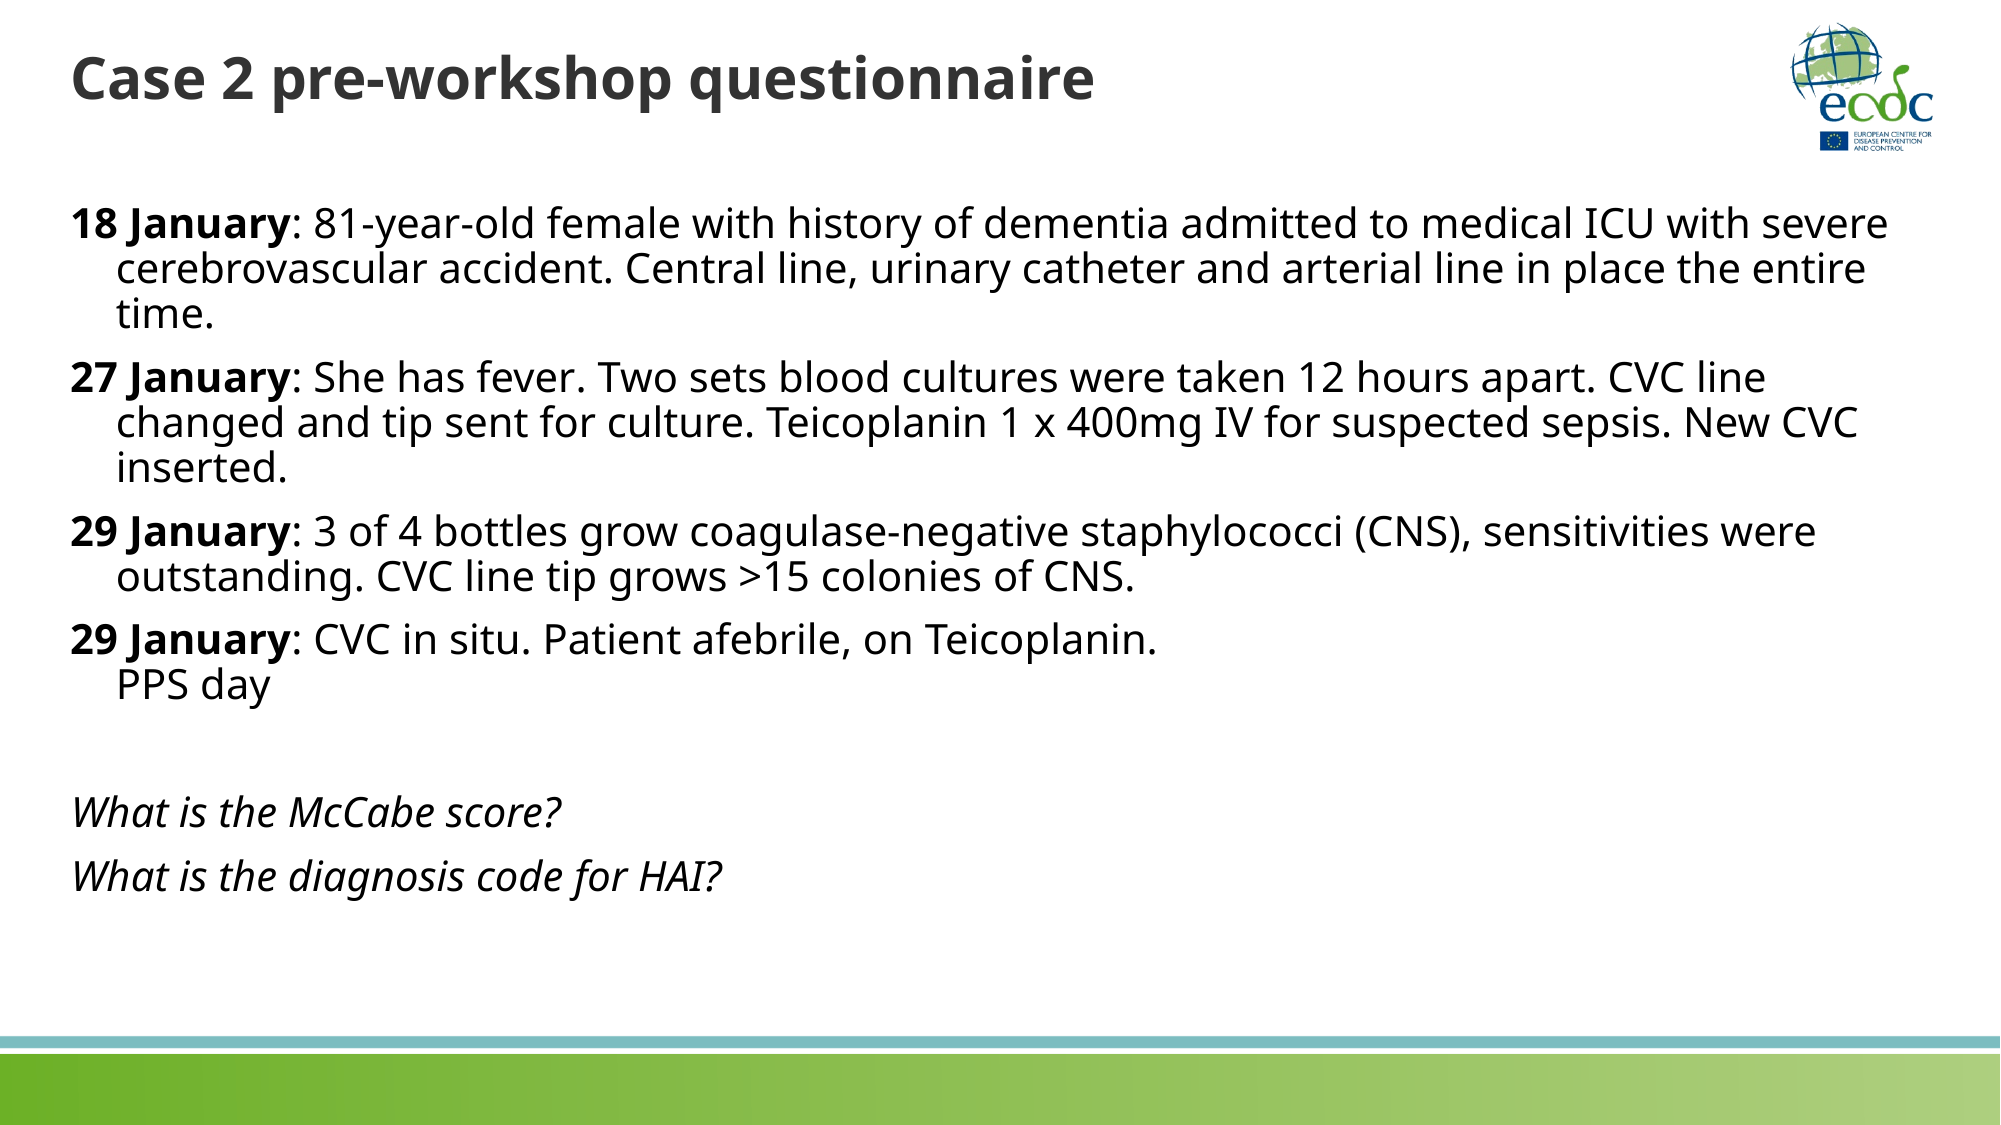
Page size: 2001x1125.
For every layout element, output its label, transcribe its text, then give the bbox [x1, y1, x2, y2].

list 18 January: 81-year-old female with history of dementia admitted to medical ICU with severe cerebrovascular accident. Central line, urinary catheter and arterial line in place the entire time. 27 January: She has fever. Two sets blood cultures were taken 12 hours apart. CVC line changed and tip sent for culture. Teicoplanin 1 x 400mg IV for suspected sepsis. New CVC inserted. 29 January: 3 of 4 bottles grow coagulase-negative staphylococci (CNS), sensitivities were outstanding. CVC line tip grows >15 colonies of CNS. 29 January: CVC in situ. Patient afebrile, on Teicoplanin. PPS day What is the McCabe score? What is the diagnosis code for HAI? [70, 202, 1936, 1025]
title Case 2 pre-workshop questionnaire [70, 49, 1764, 180]
picture [0, 0, 2000, 1125]
